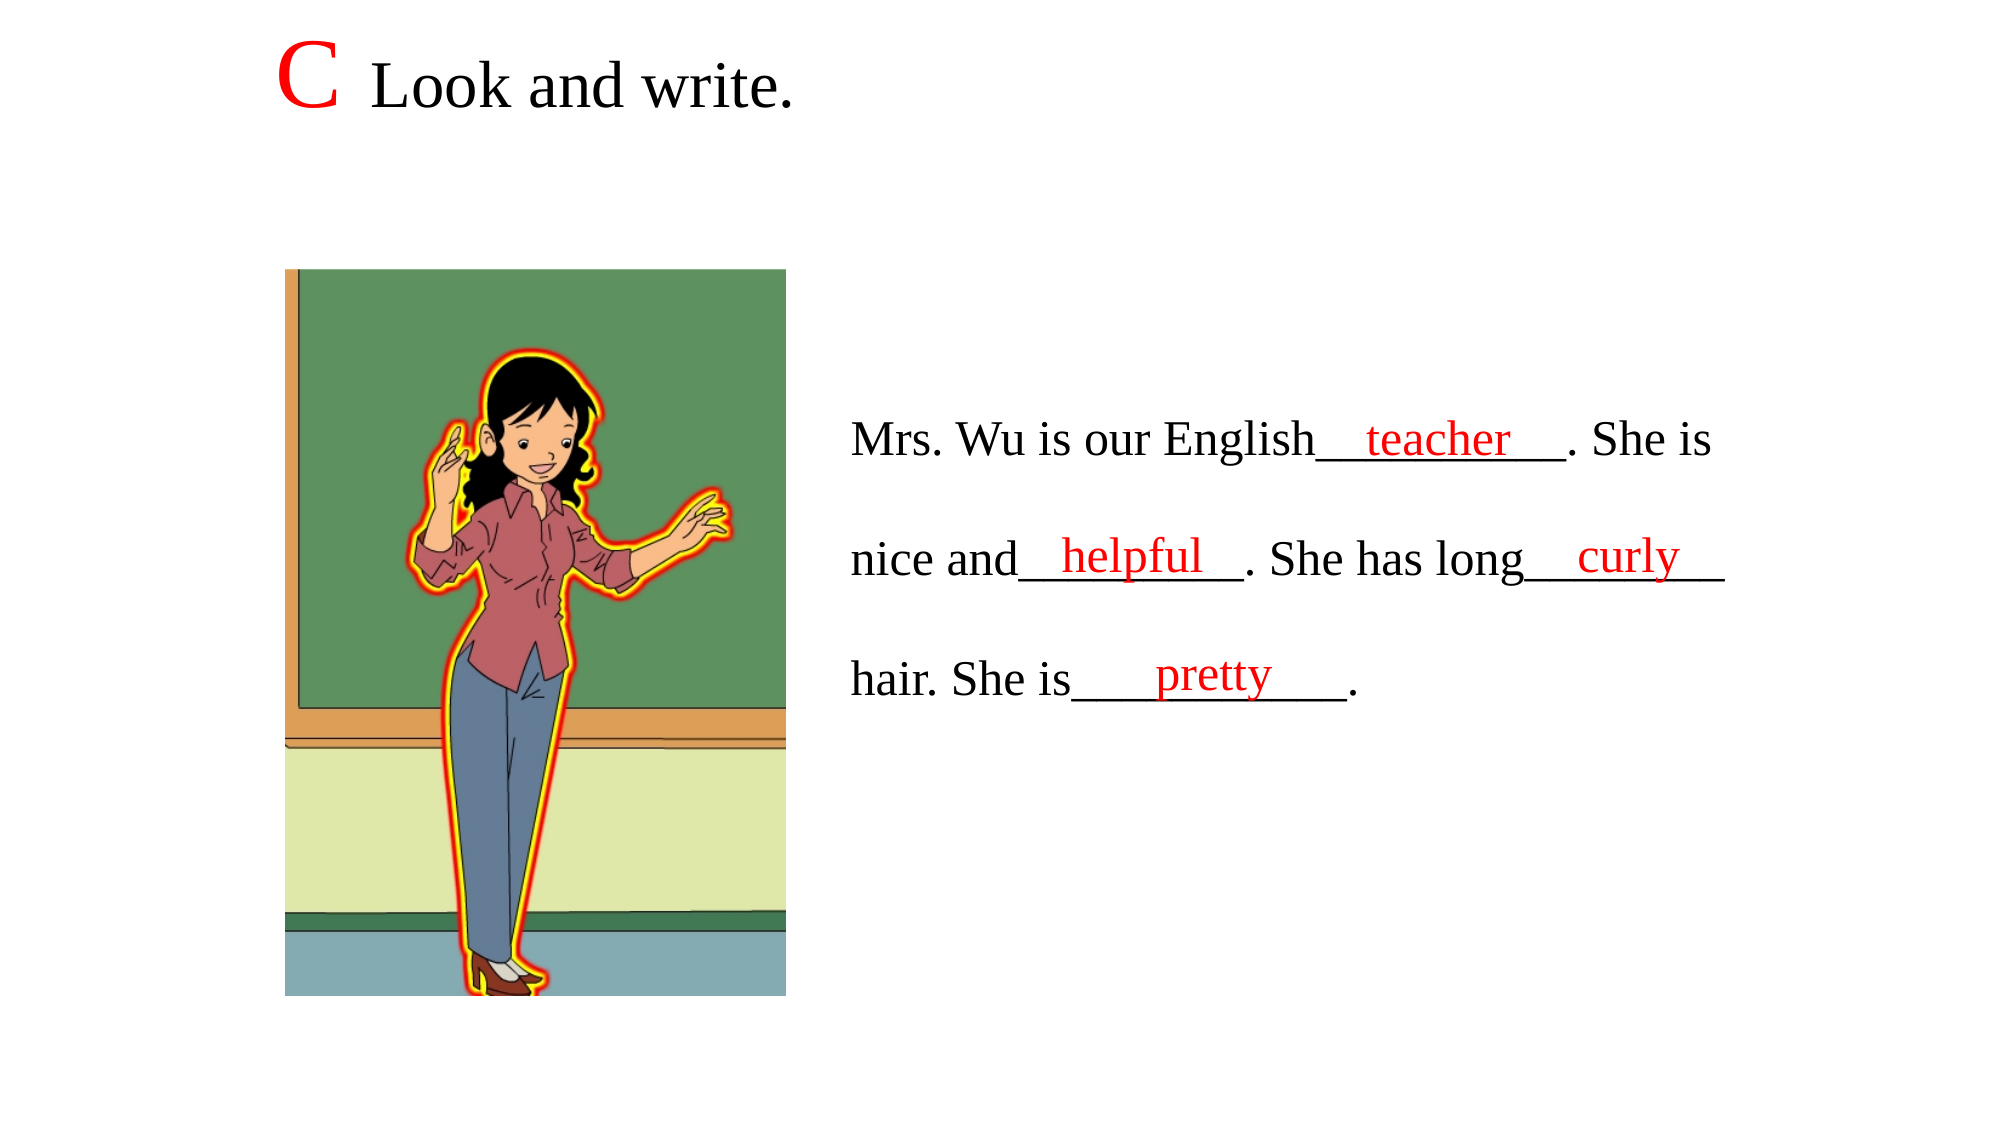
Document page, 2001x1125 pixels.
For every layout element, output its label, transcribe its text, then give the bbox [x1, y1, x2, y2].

text_box pretty [1140, 632, 1288, 708]
picture [285, 269, 786, 997]
text_box curly [1562, 515, 1696, 591]
text_box Mrs. Wu is our English__________. She is nice and_________. She has long________ hair. She is___________. [835, 398, 1961, 714]
text_box teacher [1351, 398, 1526, 474]
text_box C Look and write. [260, 0, 812, 135]
text_box helpful [1046, 515, 1219, 591]
